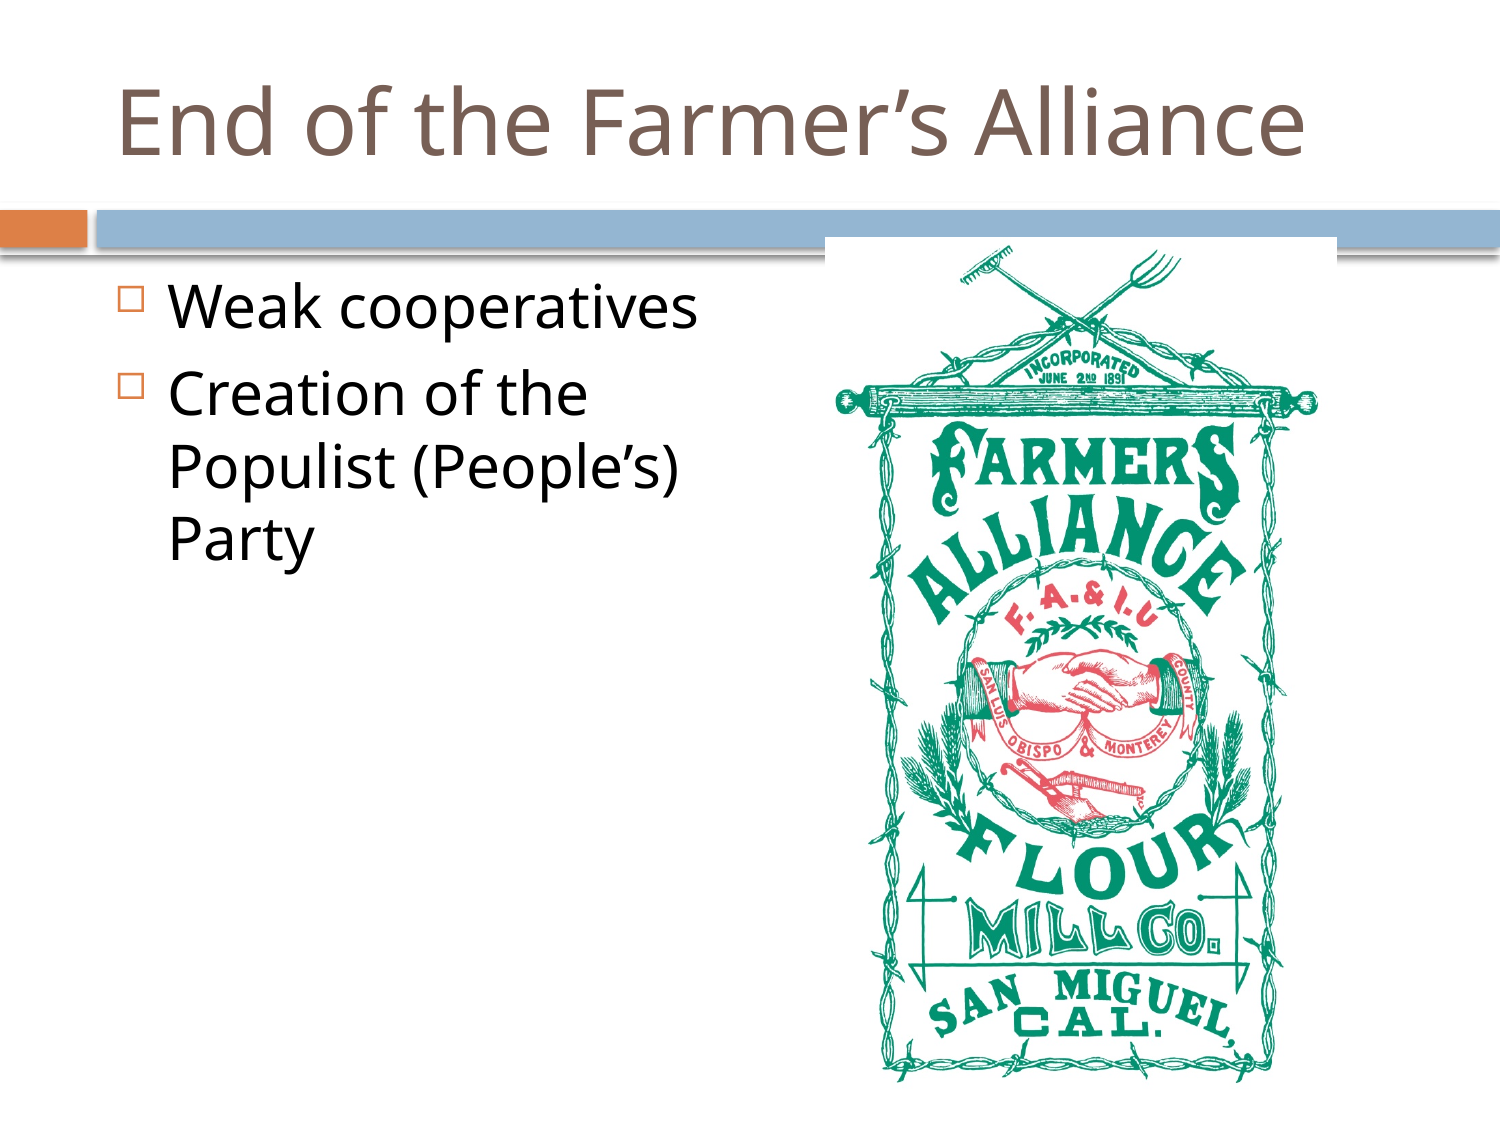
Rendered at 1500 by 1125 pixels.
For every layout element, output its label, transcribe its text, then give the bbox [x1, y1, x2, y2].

title End of the Farmer’s Alliance [99, 37, 1438, 200]
list Weak cooperatives Creation of the Populist (People’s) Party [99, 260, 738, 1011]
picture [824, 237, 1337, 1093]
